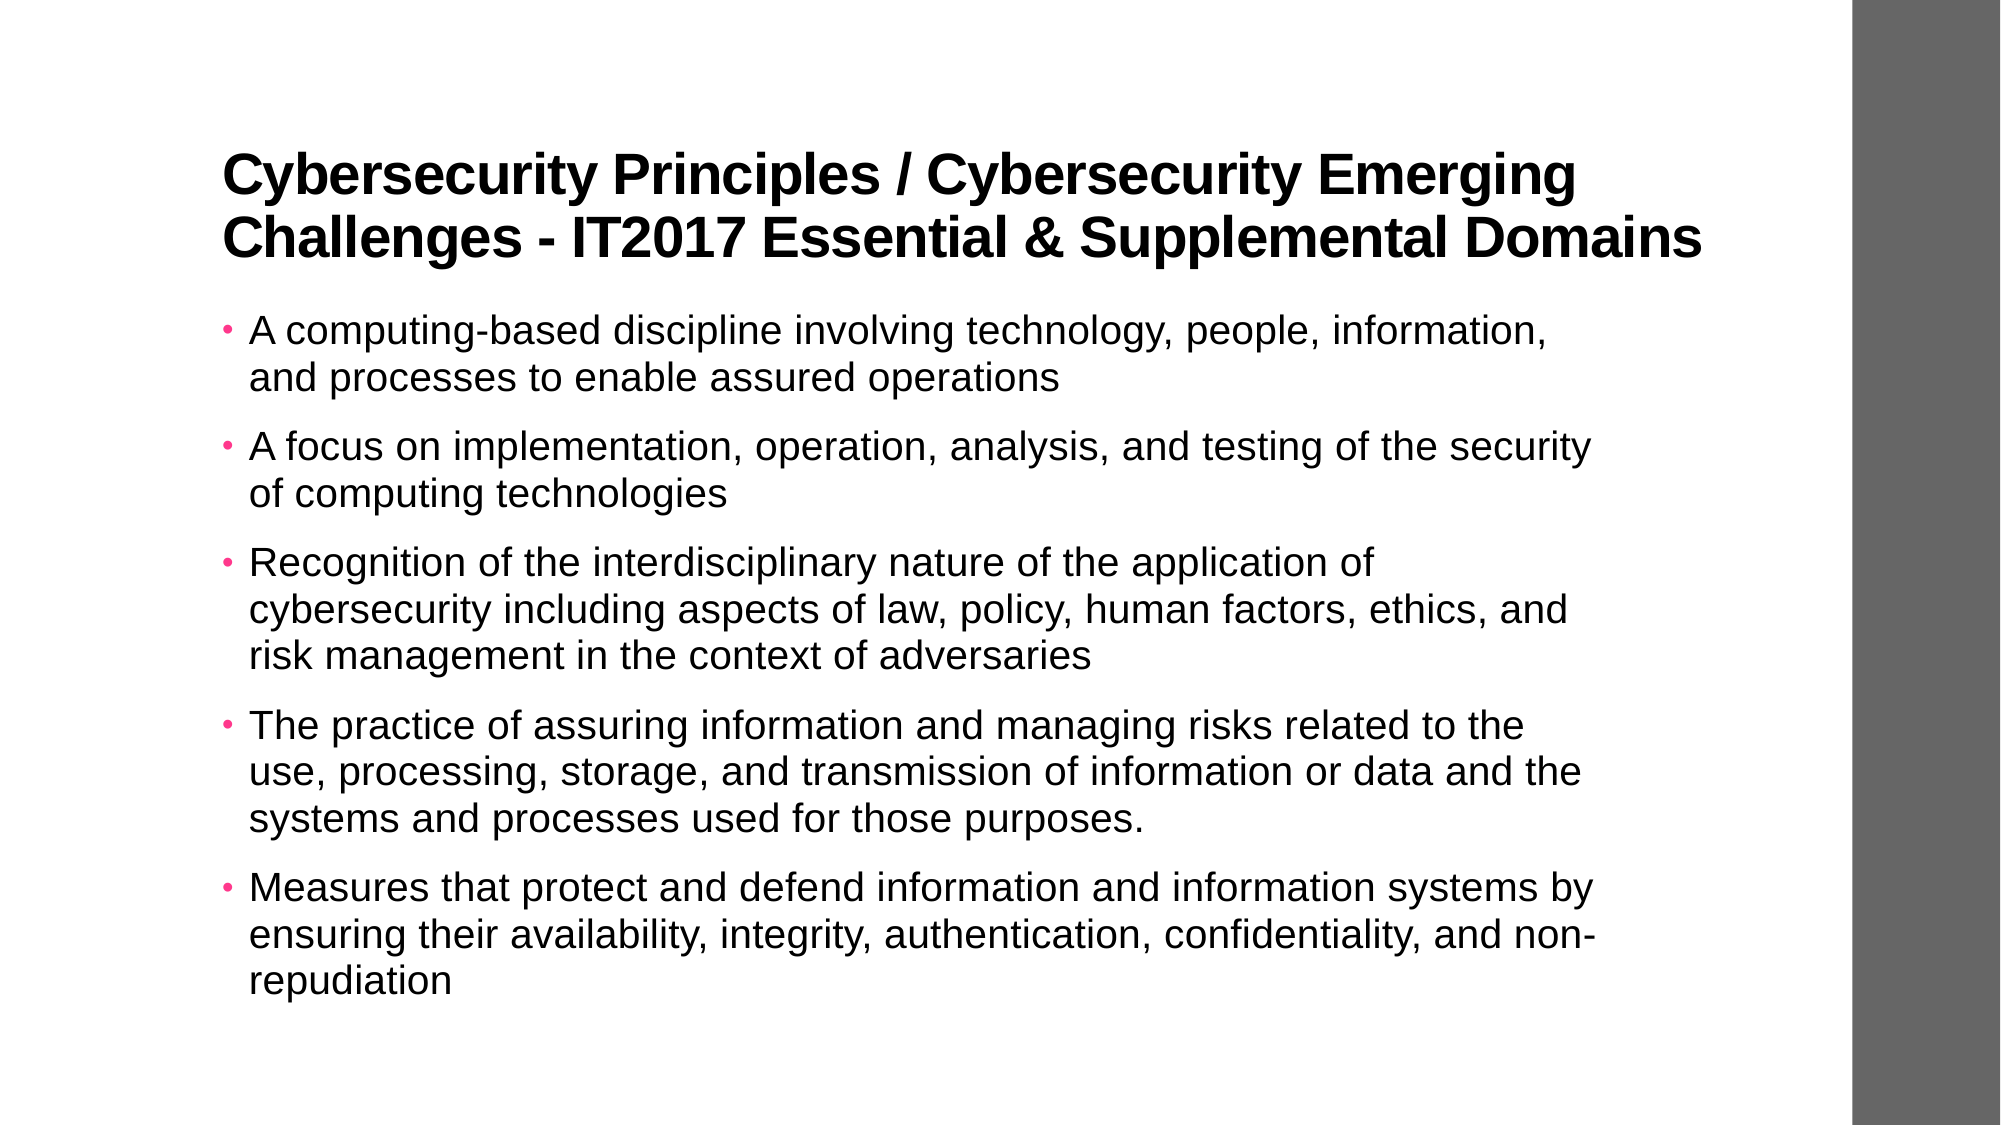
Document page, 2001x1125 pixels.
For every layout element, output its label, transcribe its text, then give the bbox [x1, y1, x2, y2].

list A computing-based discipline involving technology, people, information, and processes to enable assured operations A focus on implementation, operation, analysis, and testing of the security of computing technologies Recognition of the interdisciplinary nature of the application of cybersecurity including aspects of law, policy, human factors, ethics, and risk management in the context of adversaries The practice of assuring information and managing risks related to the use, processing, storage, and transmission of information or data and the systems and processes used for those purposes. Measures that protect and defend information and information systems by ensuring their availability, integrity, authentication, confidentiality, and non-repudiation [206, 299, 1617, 1014]
title Cybersecurity Principles / Cybersecurity Emerging Challenges - IT2017 Essential & Supplemental Domains [206, 43, 1797, 278]
